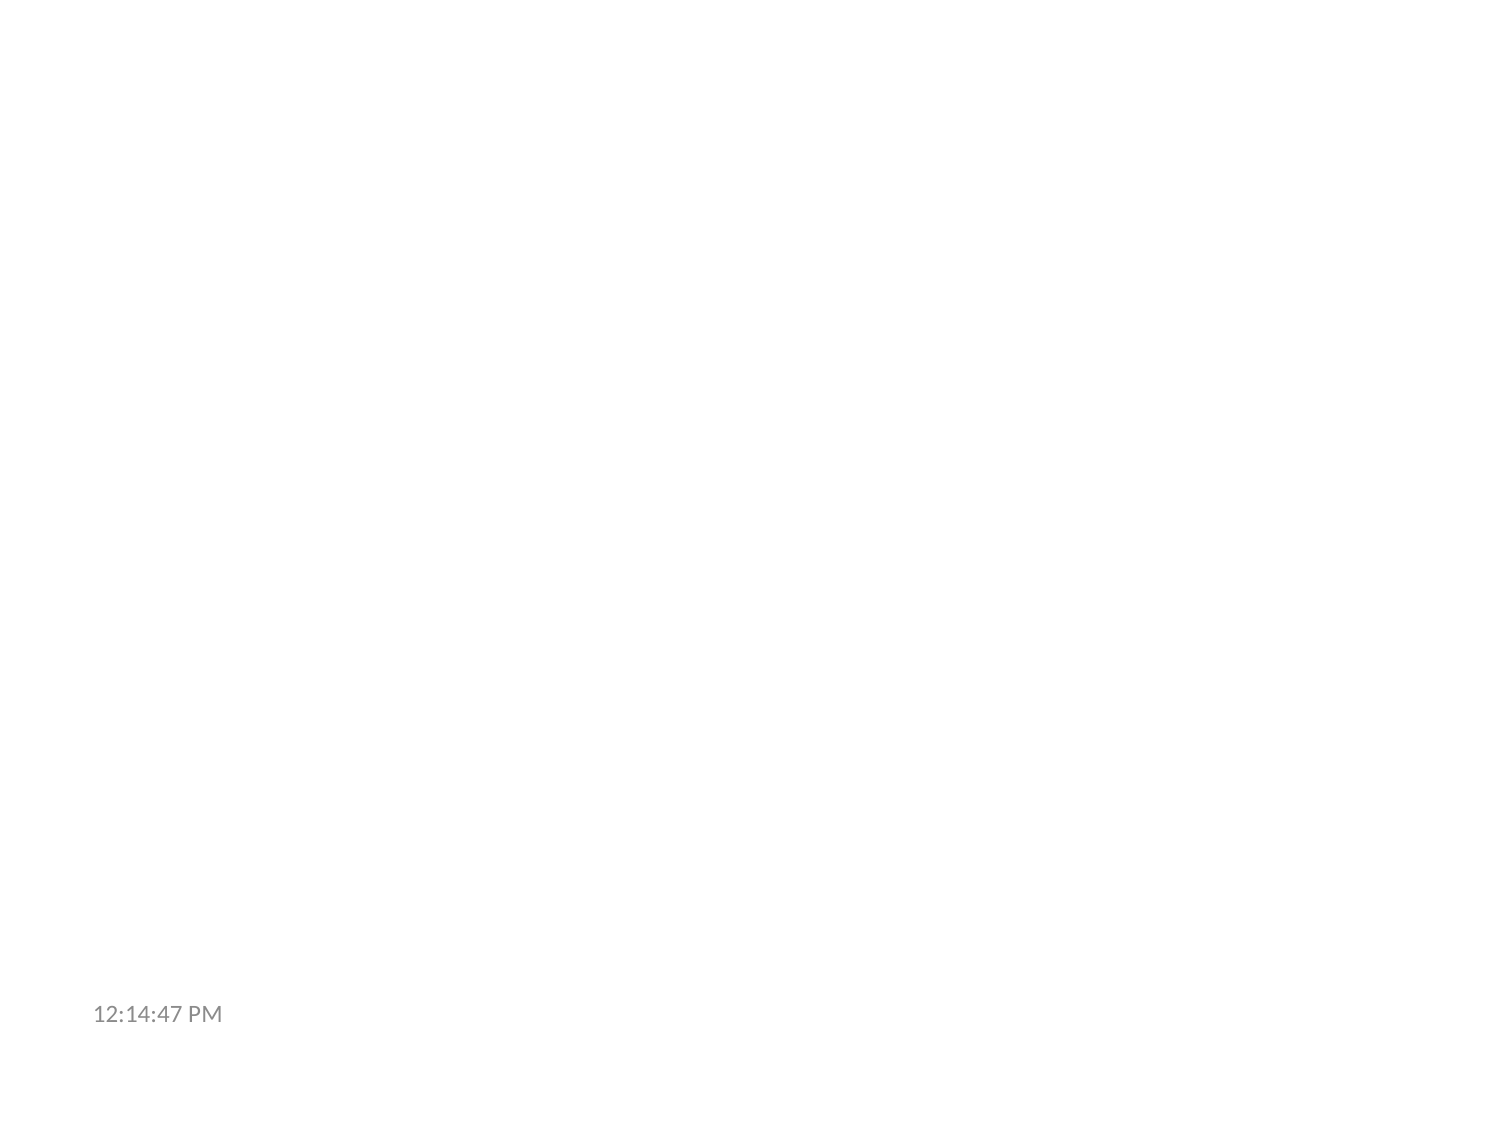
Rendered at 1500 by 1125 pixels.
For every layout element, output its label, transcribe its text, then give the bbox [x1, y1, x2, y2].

text_box 3:35:09 PM [77, 982, 428, 1043]
